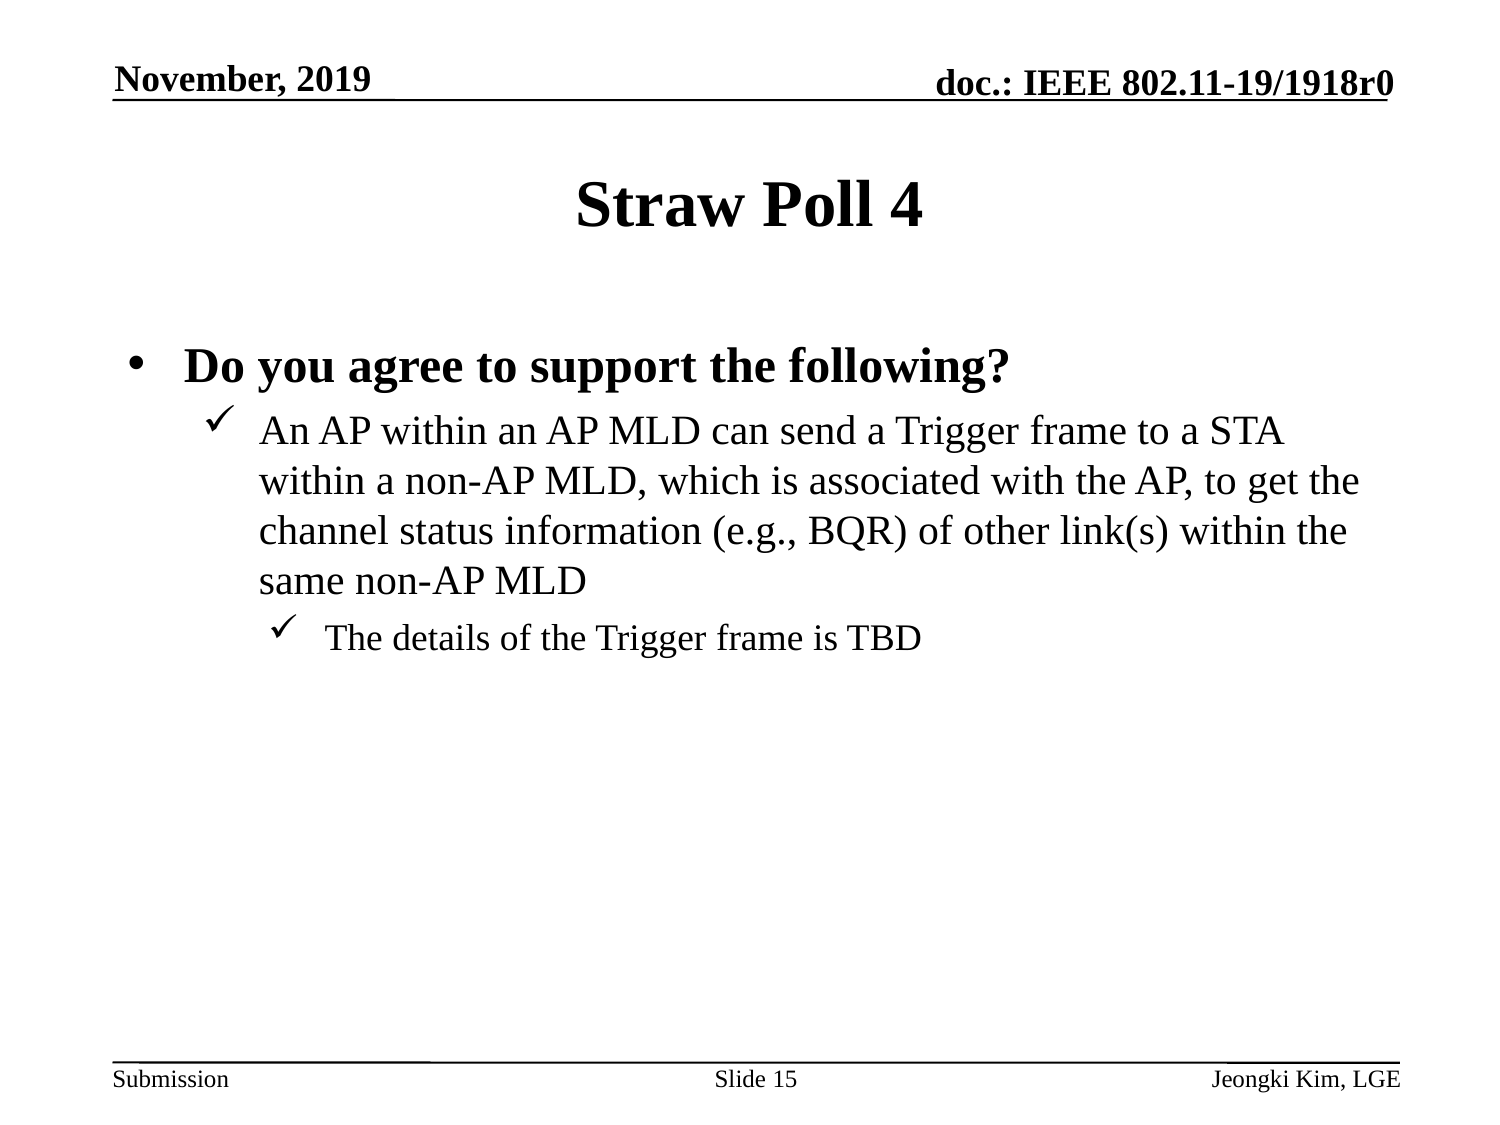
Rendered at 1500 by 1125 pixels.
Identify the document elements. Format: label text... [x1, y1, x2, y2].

title Straw Poll 4 [112, 112, 1388, 288]
slide_number Slide 15 [712, 1061, 800, 1123]
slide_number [114, 54, 423, 100]
footer Jeongki Kim, LGE [878, 1061, 1402, 1093]
list Do you agree to support the following? An AP within an AP MLD can send a Trigger frame to a STA within a non-AP MLD, which is associated with the AP, to get the channel status information (e.g., BQR) of other link(s) within the same non-AP MLD The details of the Trigger frame is TBD [112, 324, 1388, 1000]
